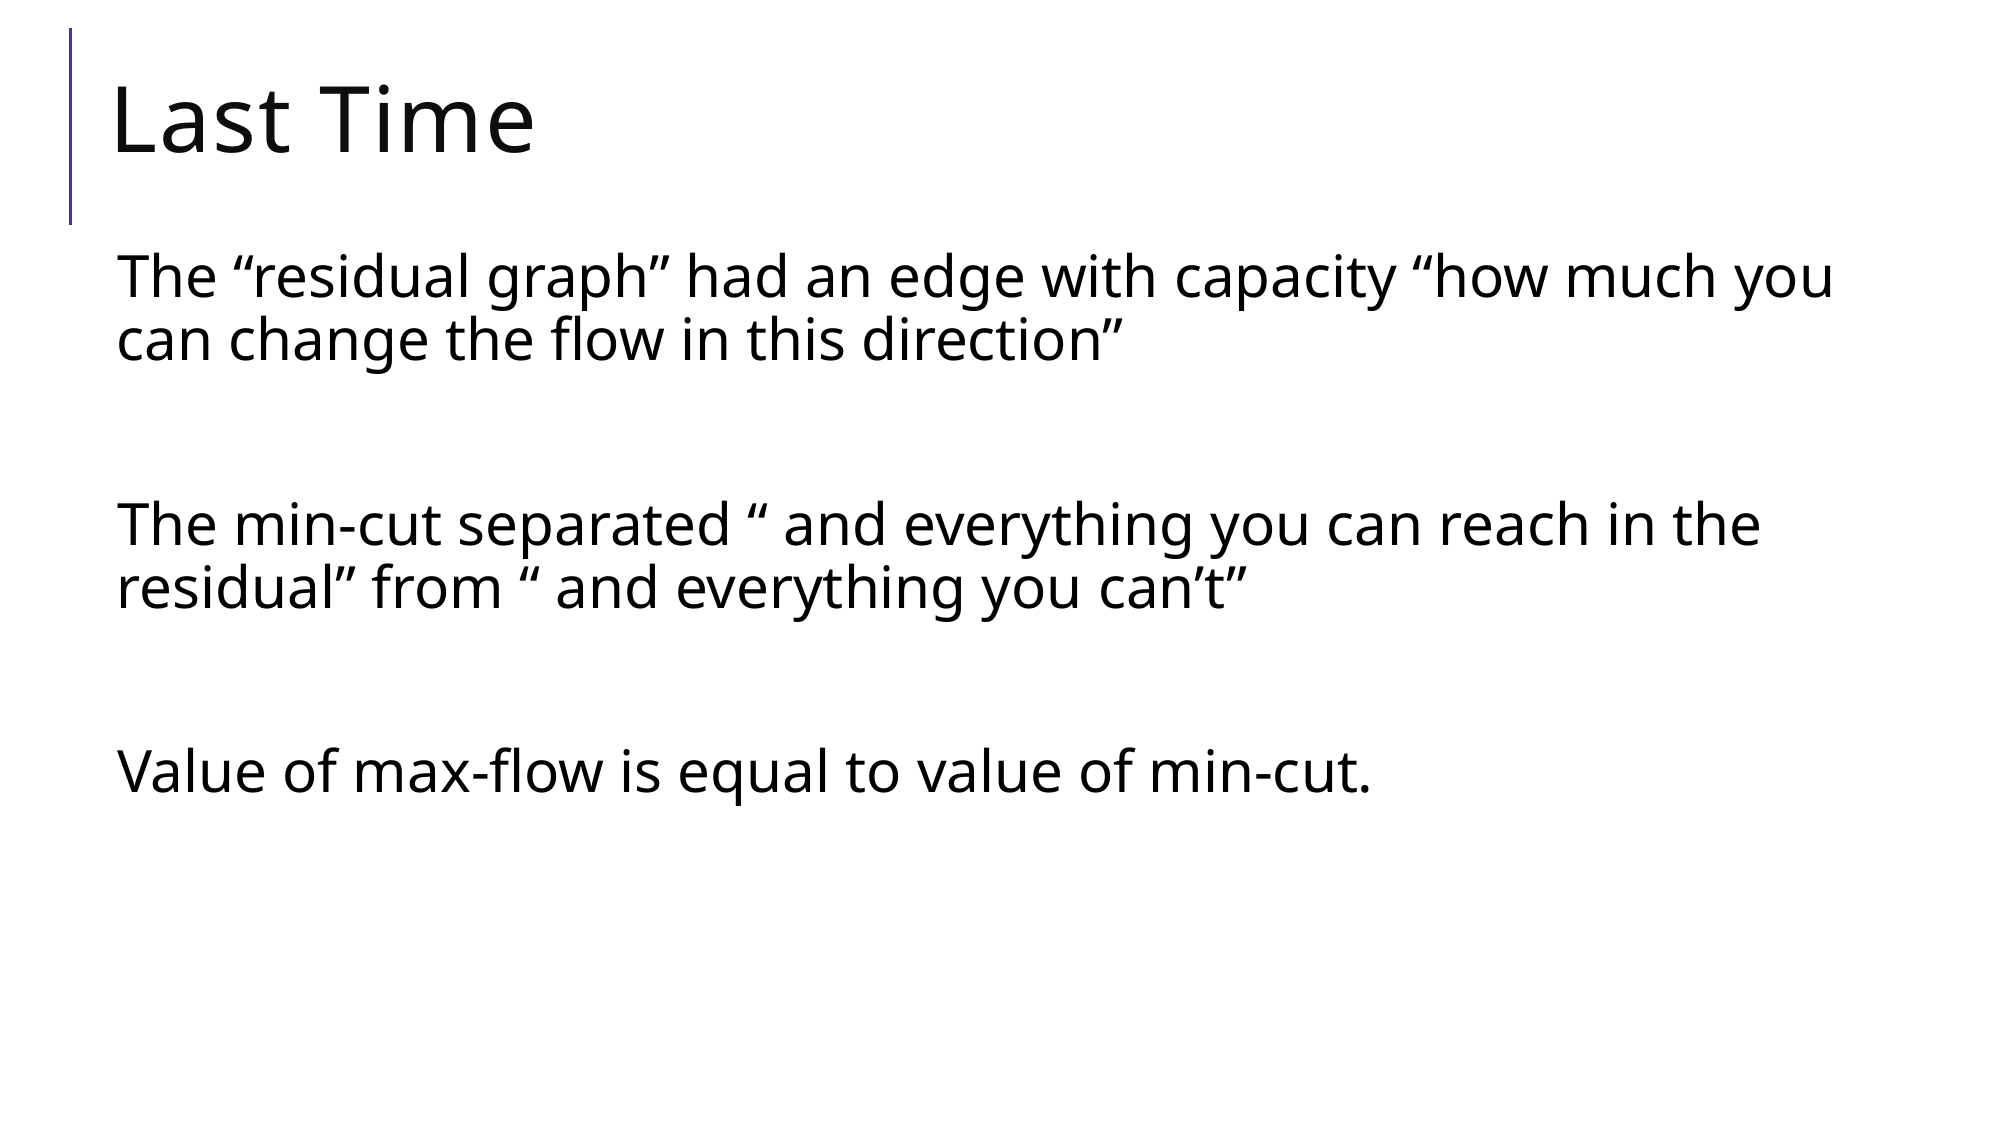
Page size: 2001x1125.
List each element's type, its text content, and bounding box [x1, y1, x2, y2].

title Last Time [94, 43, 1930, 210]
